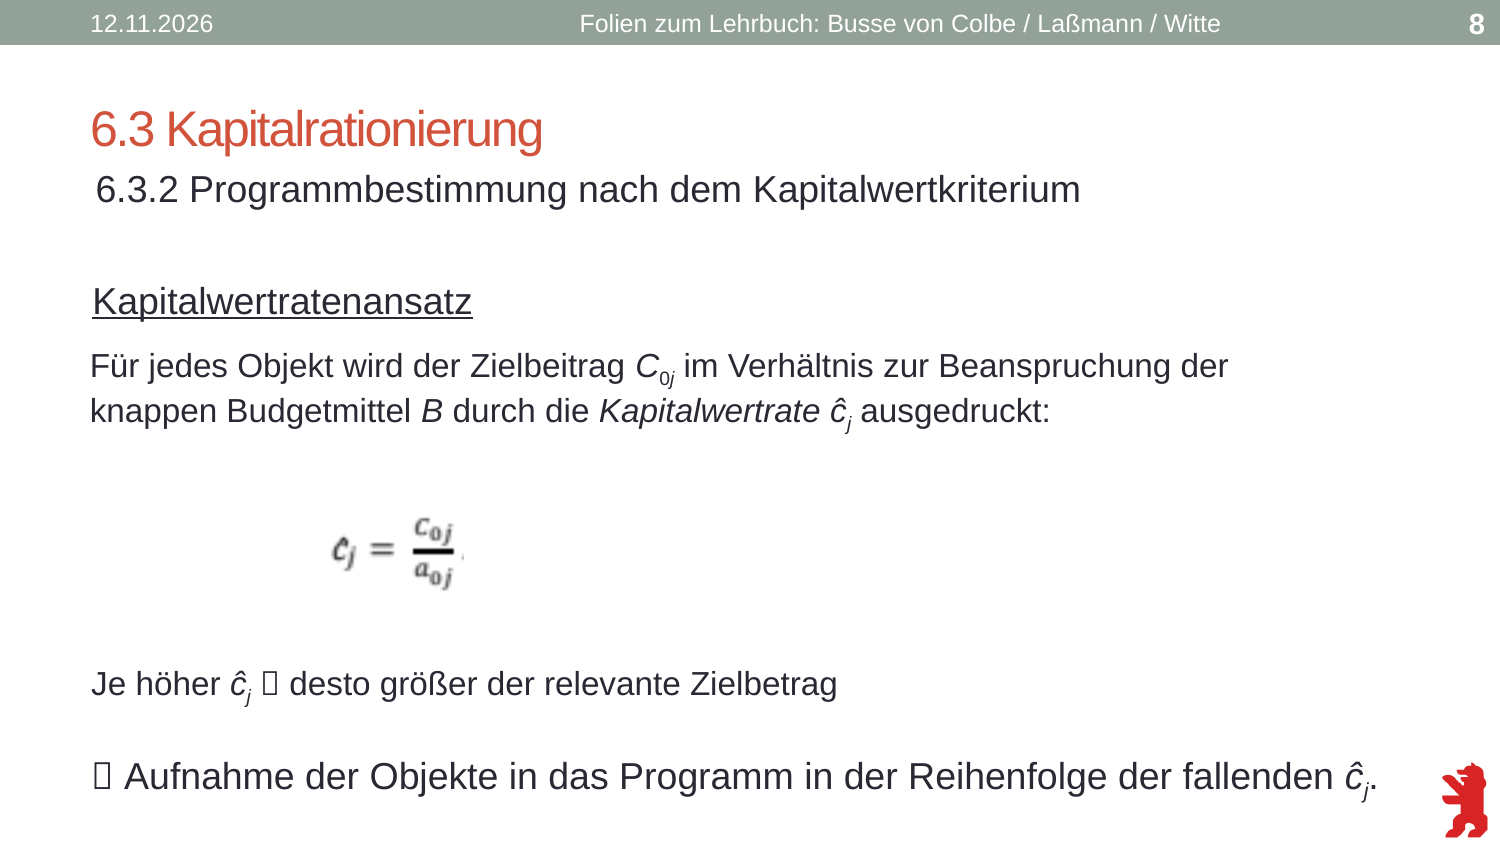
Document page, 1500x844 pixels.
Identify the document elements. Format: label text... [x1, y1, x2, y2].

text_box Je höher ĉj  desto größer der relevante Zielbetrag  Aufnahme der Objekte in das Programm in der Reihenfolge der fallenden ĉj. [76, 654, 1415, 811]
text_box Für jedes Objekt wird der Zielbeitrag C0j im Verhältnis zur Beanspruchung der knappen Budgetmittel B durch die Kapitalwertrate ĉj ausgedruckt: [75, 336, 1351, 482]
picture [1434, 760, 1500, 844]
footer Folien zum Lehrbuch: Busse von Colbe / Laßmann / Witte [562, 2, 1238, 43]
text_box Kapitalwertratenansatz [77, 270, 489, 330]
slide_number 8 [1325, 2, 1500, 43]
picture [303, 472, 464, 639]
text_box 6.3.2 Programmbestimmung nach dem Kapitalwertkriterium [80, 157, 1097, 217]
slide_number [75, 2, 550, 43]
title 6.3 Kapitalrationierung [75, 65, 1425, 188]
